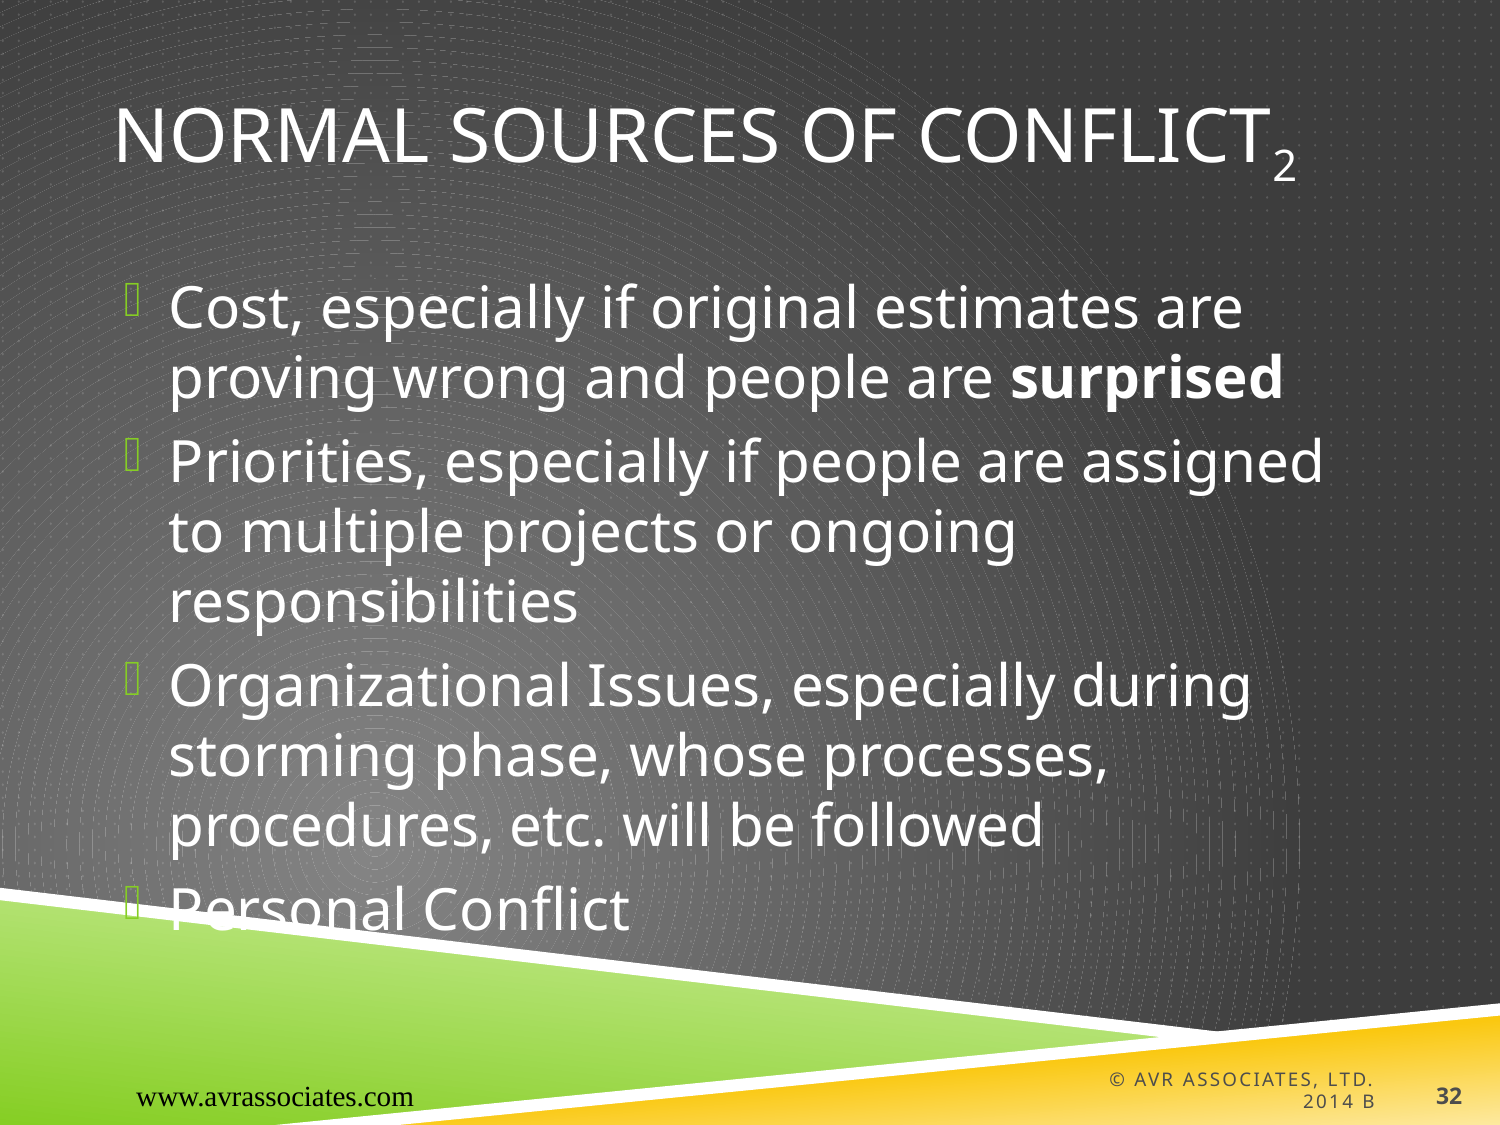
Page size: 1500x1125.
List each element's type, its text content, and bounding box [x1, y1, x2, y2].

list Cost, especially if original estimates are proving wrong and people are surprised Priorities, especially if people are assigned to multiple projects or ongoing responsibilities Organizational Issues, especially during storming phase, whose processes, procedures, etc. will be followed Personal Conflict [112, 262, 1388, 1005]
slide_number 32 [1387, 1052, 1463, 1113]
footer www.avrassociates.com [37, 1052, 513, 1113]
slide_number © AVR Associates, Ltd. 2014 B [1050, 1052, 1375, 1113]
title Normal Sources of Conflict2 [112, 45, 1388, 233]
